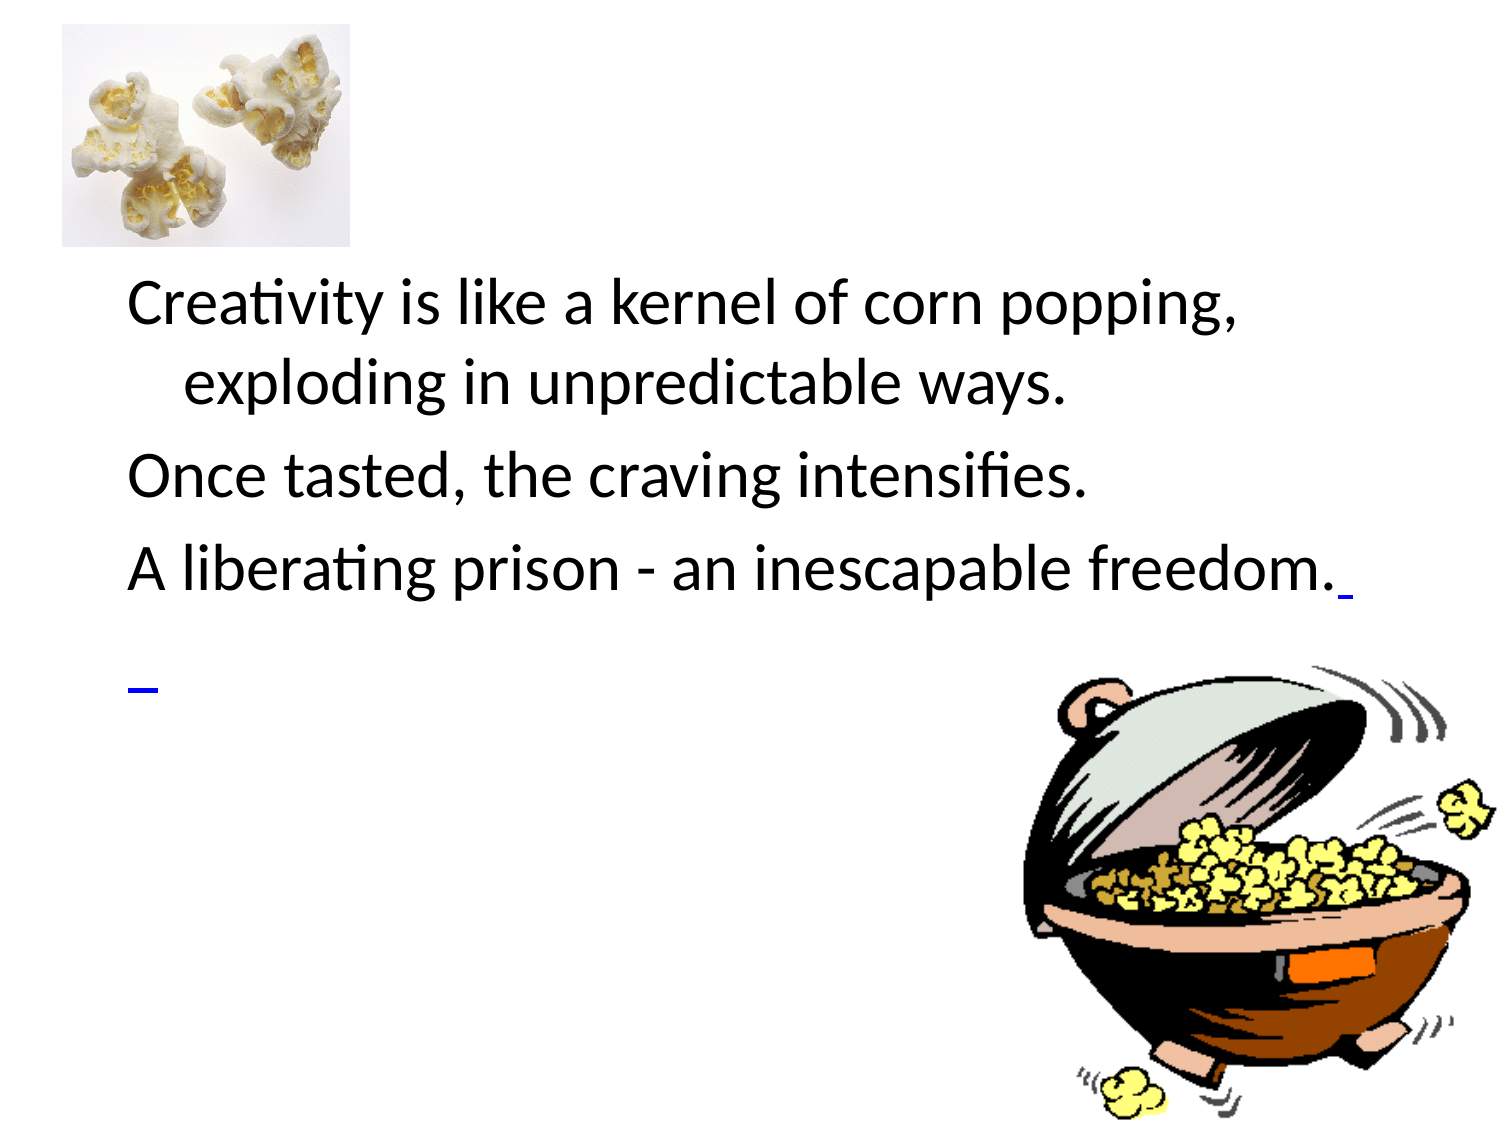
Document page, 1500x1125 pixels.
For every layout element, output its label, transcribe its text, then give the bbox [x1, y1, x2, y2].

picture [1012, 650, 1500, 1125]
picture [62, 24, 350, 248]
list Creativity is like a kernel of corn popping, exploding in unpredictable ways. Once tasted, the craving intensifies. A liberating prison - an inescapable freedom. [112, 249, 1388, 1000]
